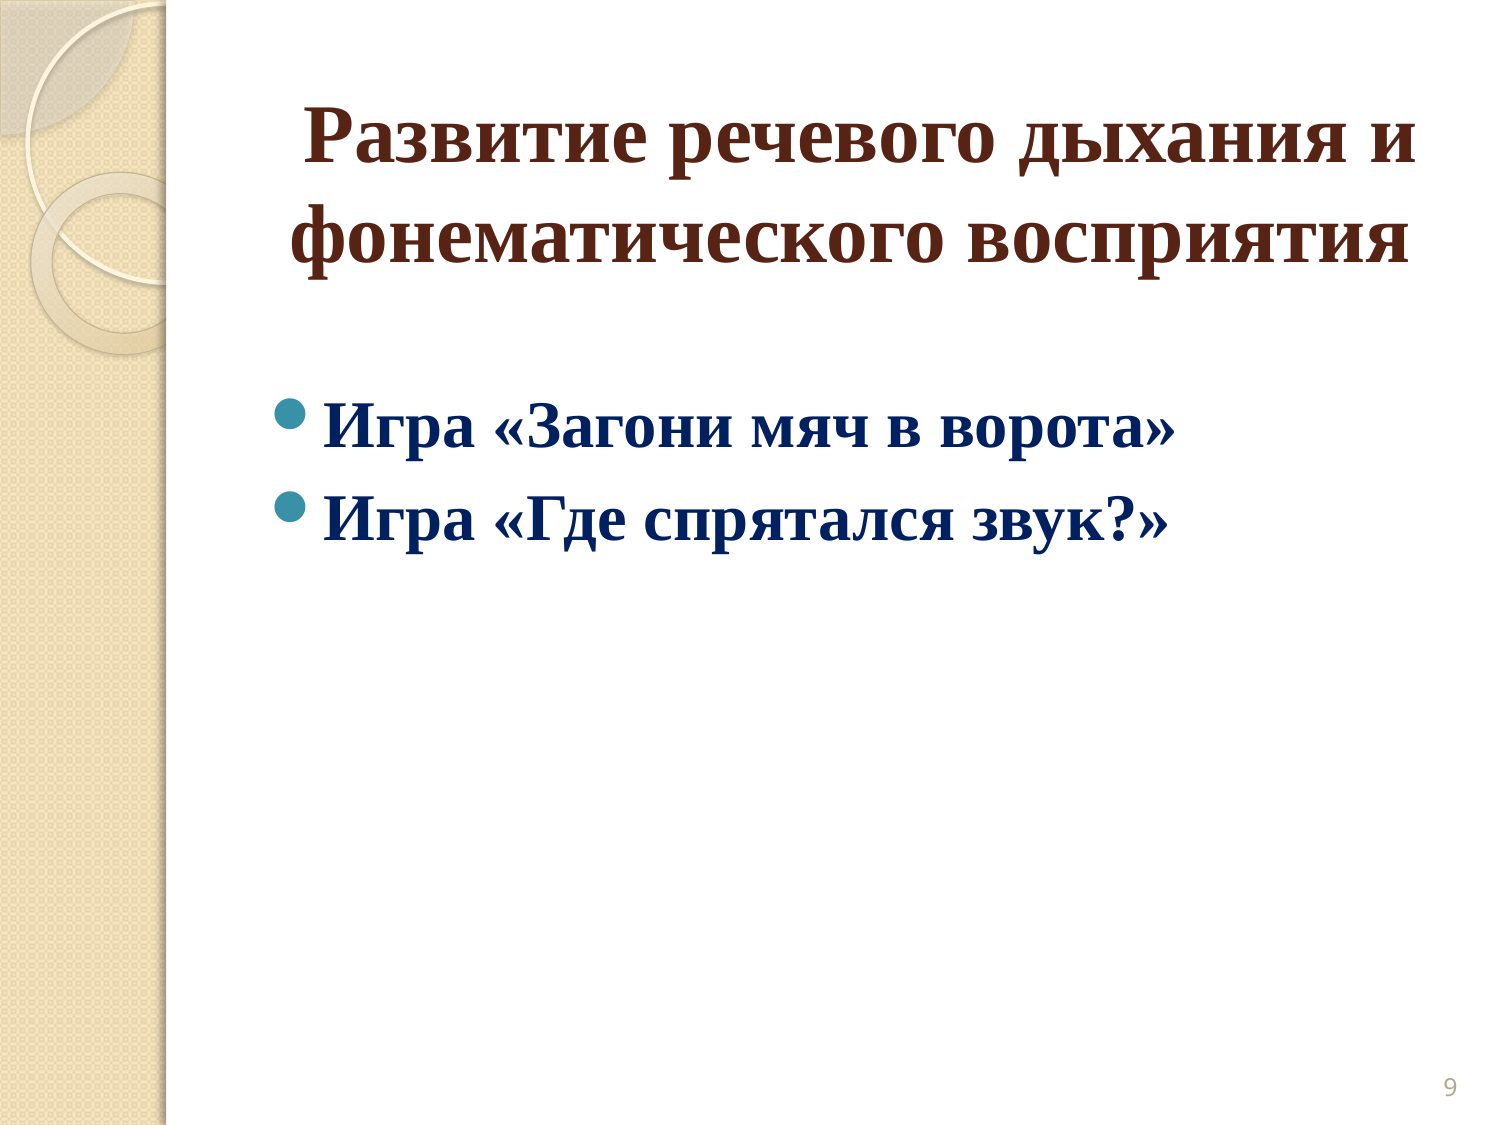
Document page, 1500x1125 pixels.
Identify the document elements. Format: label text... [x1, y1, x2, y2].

slide_number 9 [1413, 1034, 1488, 1113]
title Развитие речевого дыхания и фонематического восприятия [235, 66, 1466, 327]
list Игра «Загони мяч в ворота» Игра «Где спрятался звук?» [242, 373, 1473, 1020]
